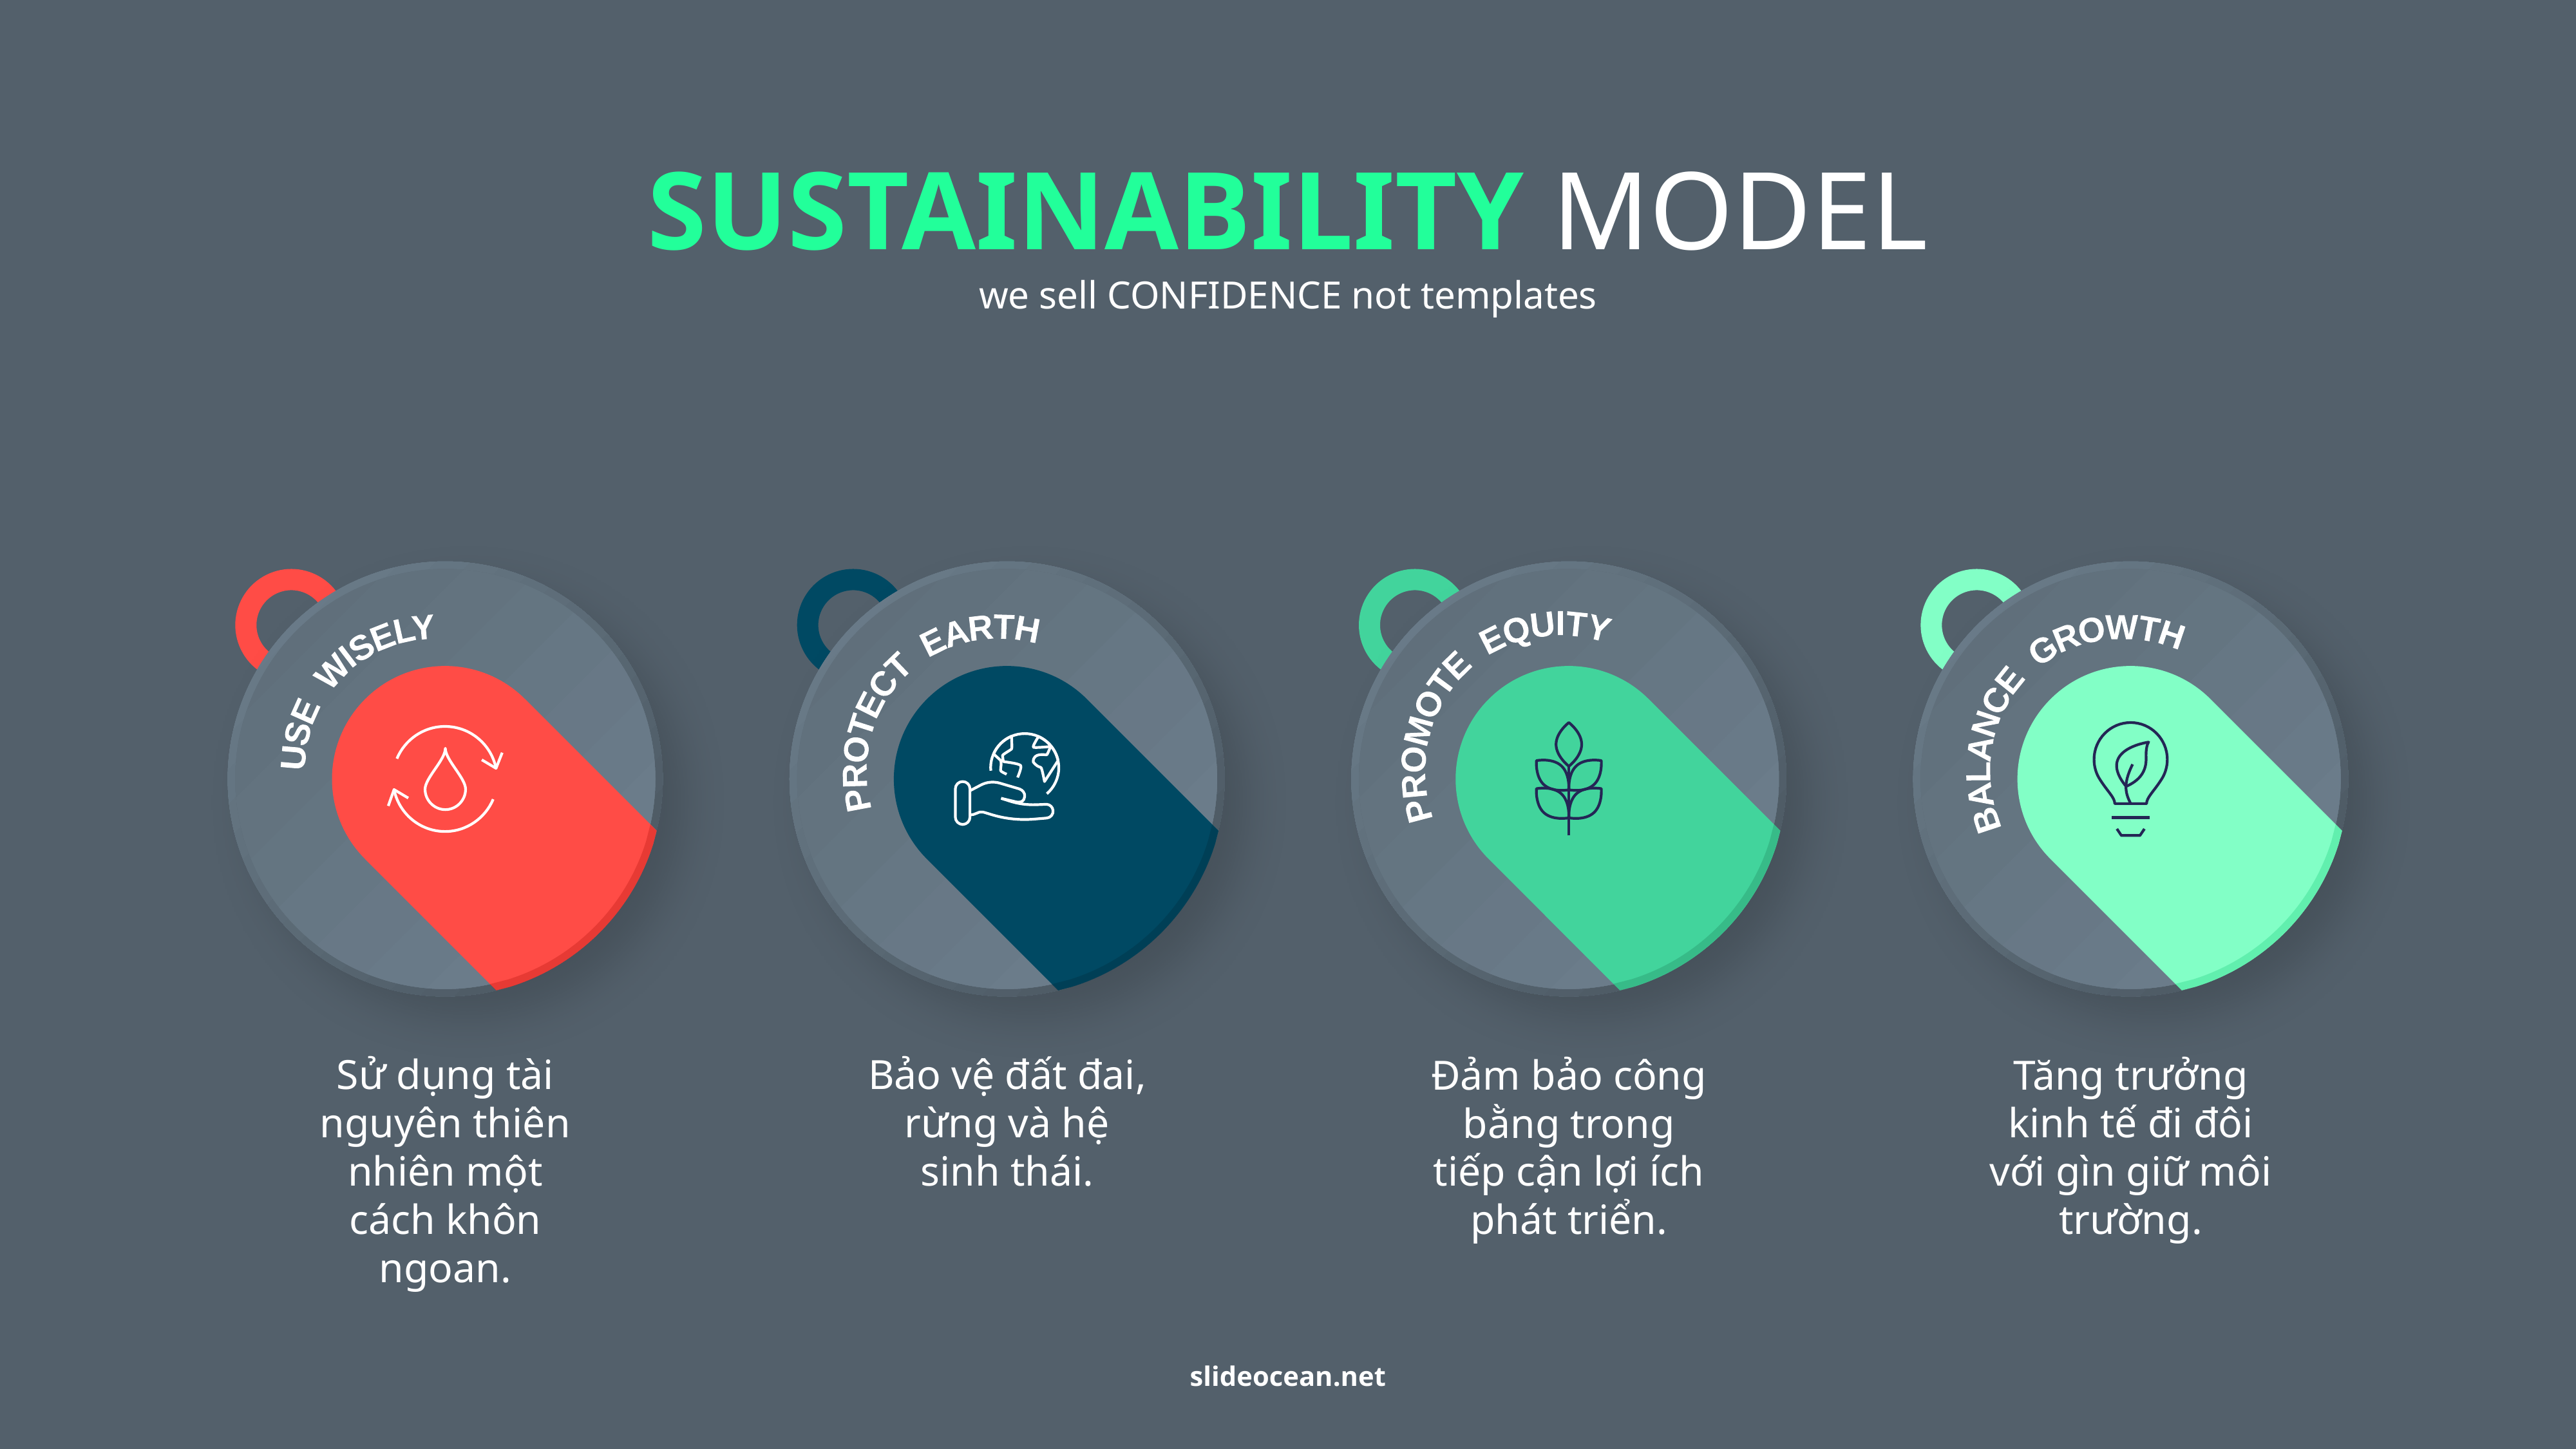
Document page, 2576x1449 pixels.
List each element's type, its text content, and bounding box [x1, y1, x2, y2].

text_box Bảo vệ đất đai, rừng và hệ sinh thái. [852, 1045, 1162, 1199]
text_box slideocean.net [1180, 1354, 1396, 1397]
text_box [789, 561, 1226, 997]
text_box Tăng trưởng kinh tế đi đôi với gìn giữ môi trường. [1976, 1045, 2286, 1247]
text_box Sử dụng tài nguyên thiên nhiên một cách khôn ngoan. [290, 1045, 600, 1296]
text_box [1913, 561, 2349, 997]
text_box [2017, 665, 2343, 991]
text_box Đảm bảo công bằng trong tiếp cận lợi ích phát triển. [1414, 1045, 1724, 1247]
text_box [893, 665, 1219, 991]
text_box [1350, 561, 1787, 997]
text_box SUSTAINABILITY MODEL [638, 137, 1938, 276]
text_box we sell CONFIDENCE not templates [969, 266, 1607, 321]
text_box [227, 561, 663, 997]
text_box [1455, 665, 1781, 991]
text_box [331, 665, 658, 991]
